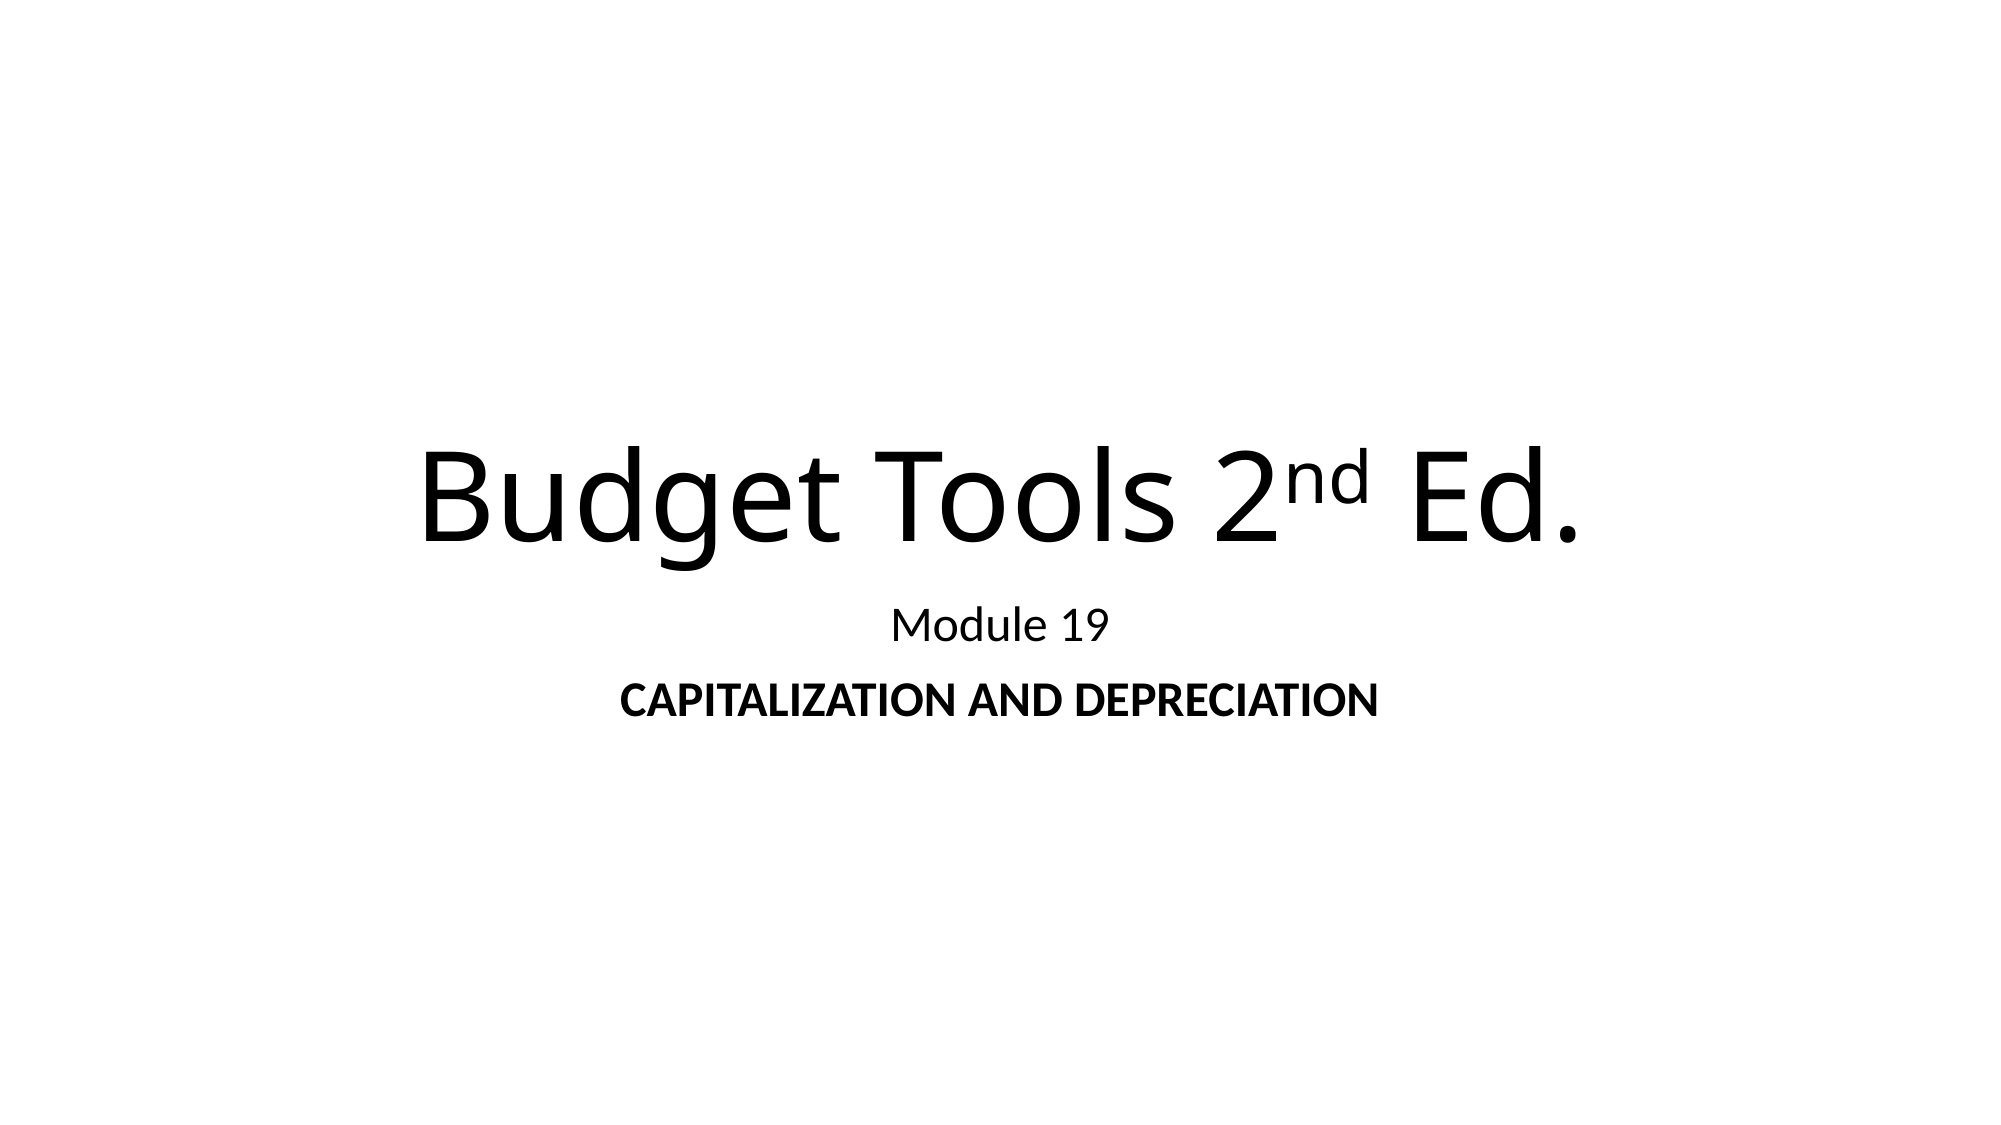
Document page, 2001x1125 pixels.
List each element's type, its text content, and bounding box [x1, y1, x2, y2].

subtitle Module 19 Capitalization and Depreciation [249, 590, 1750, 863]
title Budget Tools 2nd Ed. [249, 184, 1750, 576]
